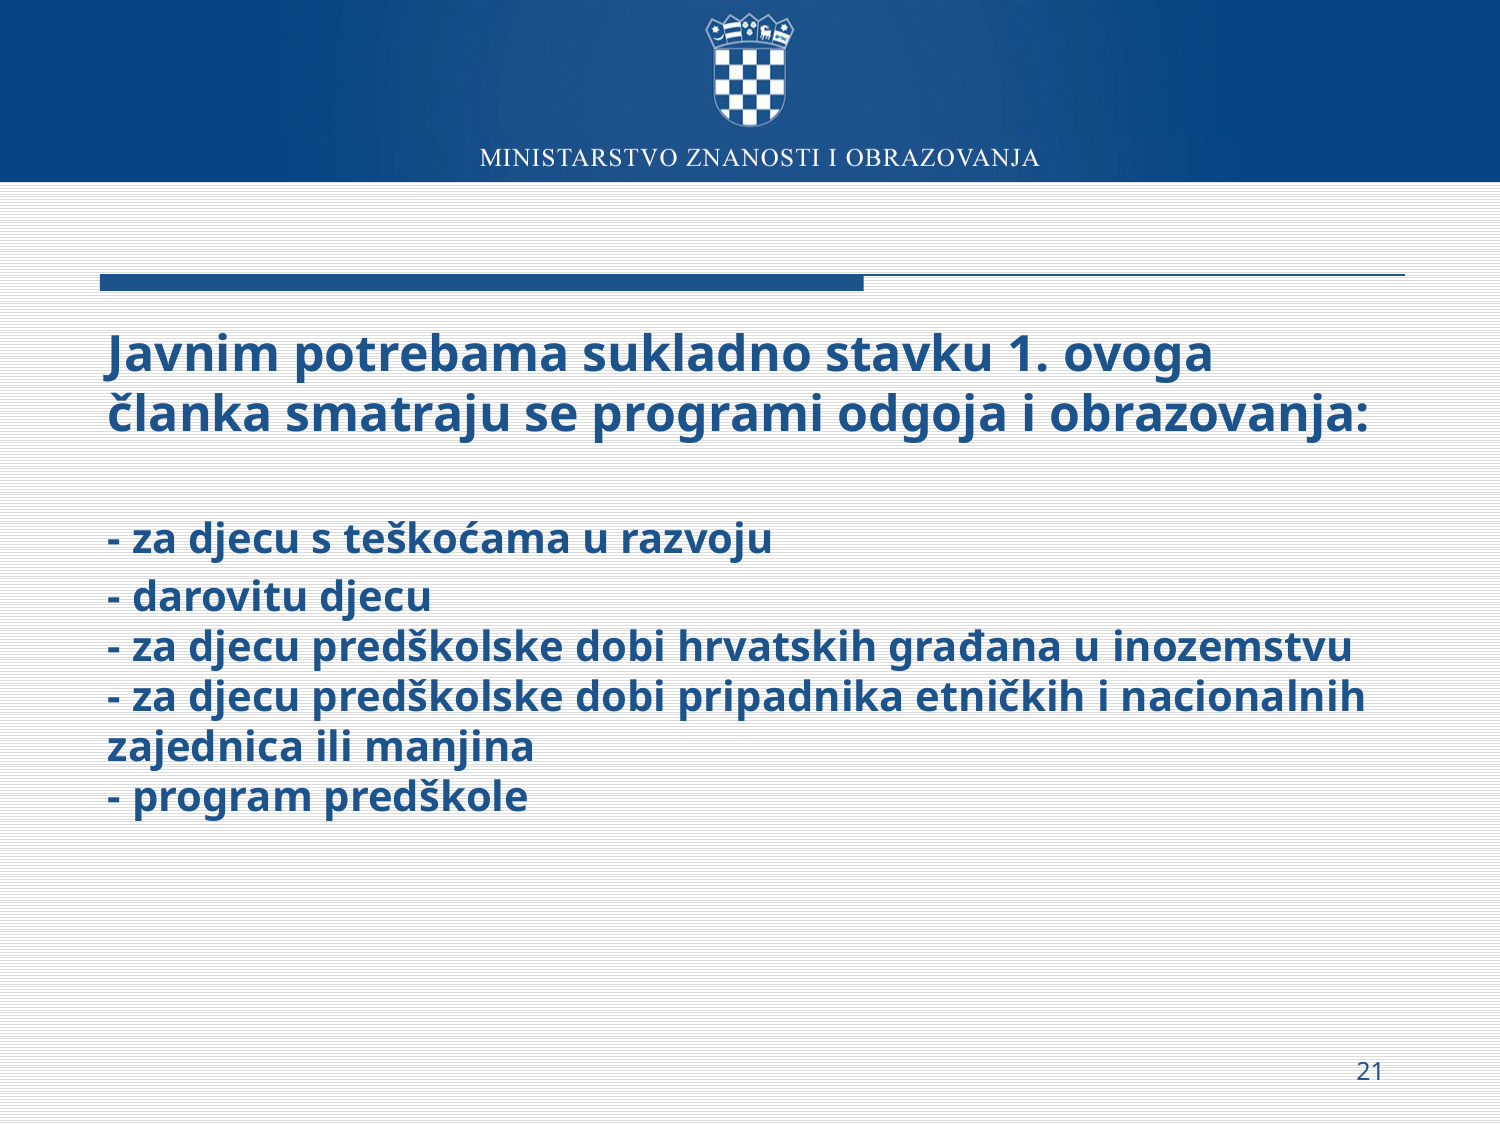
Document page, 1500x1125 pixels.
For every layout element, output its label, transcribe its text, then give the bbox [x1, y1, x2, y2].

list Javnim potrebama sukladno stavku 1. ovoga članka smatraju se programi odgoja i obrazovanja: - za djecu s teškoćama u razvoju - darovitu djecu - za djecu predškolske dobi hrvatskih građana u inozemstvu - za djecu predškolske dobi pripadnika etničkih i nacionalnih zajednica ili manjina - program predškole [92, 314, 1406, 946]
picture [0, 0, 1500, 182]
slide_number 21 [1074, 1048, 1400, 1106]
